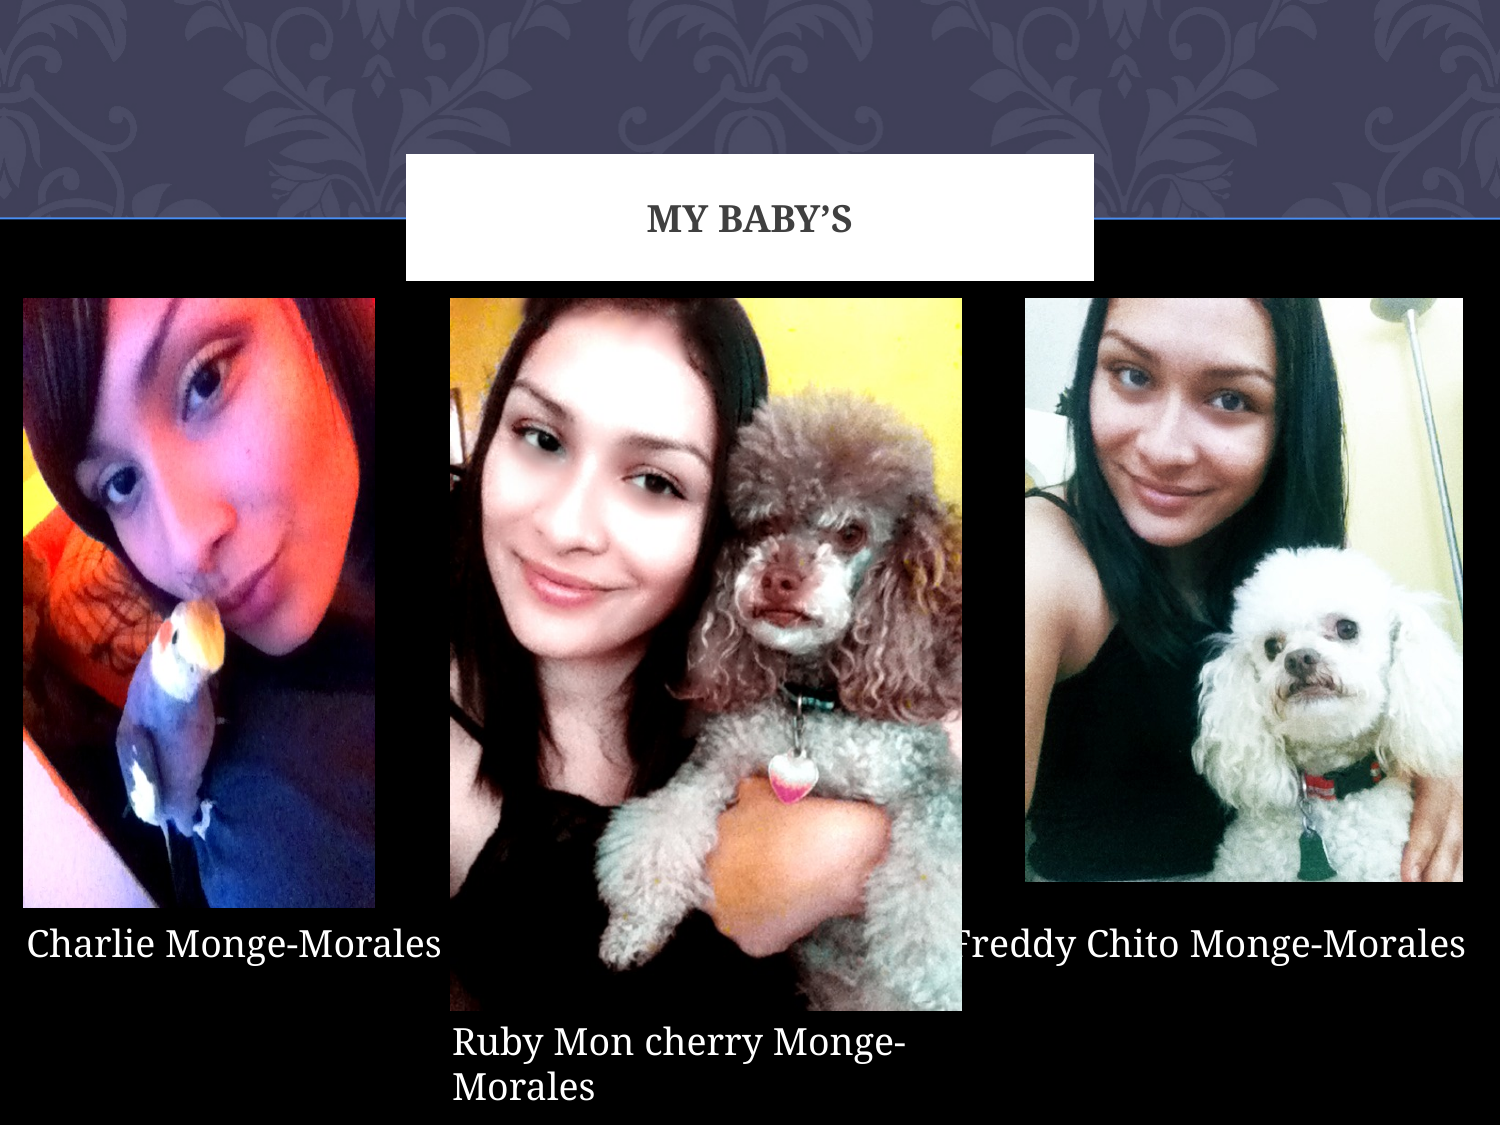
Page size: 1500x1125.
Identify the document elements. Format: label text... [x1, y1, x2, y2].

text_box Freddy Chito Monge-Morales [968, 912, 1482, 973]
title My baby’s [406, 154, 1094, 281]
picture [23, 297, 376, 908]
picture [450, 297, 963, 1011]
picture [1024, 297, 1464, 882]
text_box Ruby Mon cherry Monge- Morales [437, 1010, 975, 1116]
text_box Charlie Monge-Morales [11, 912, 444, 973]
